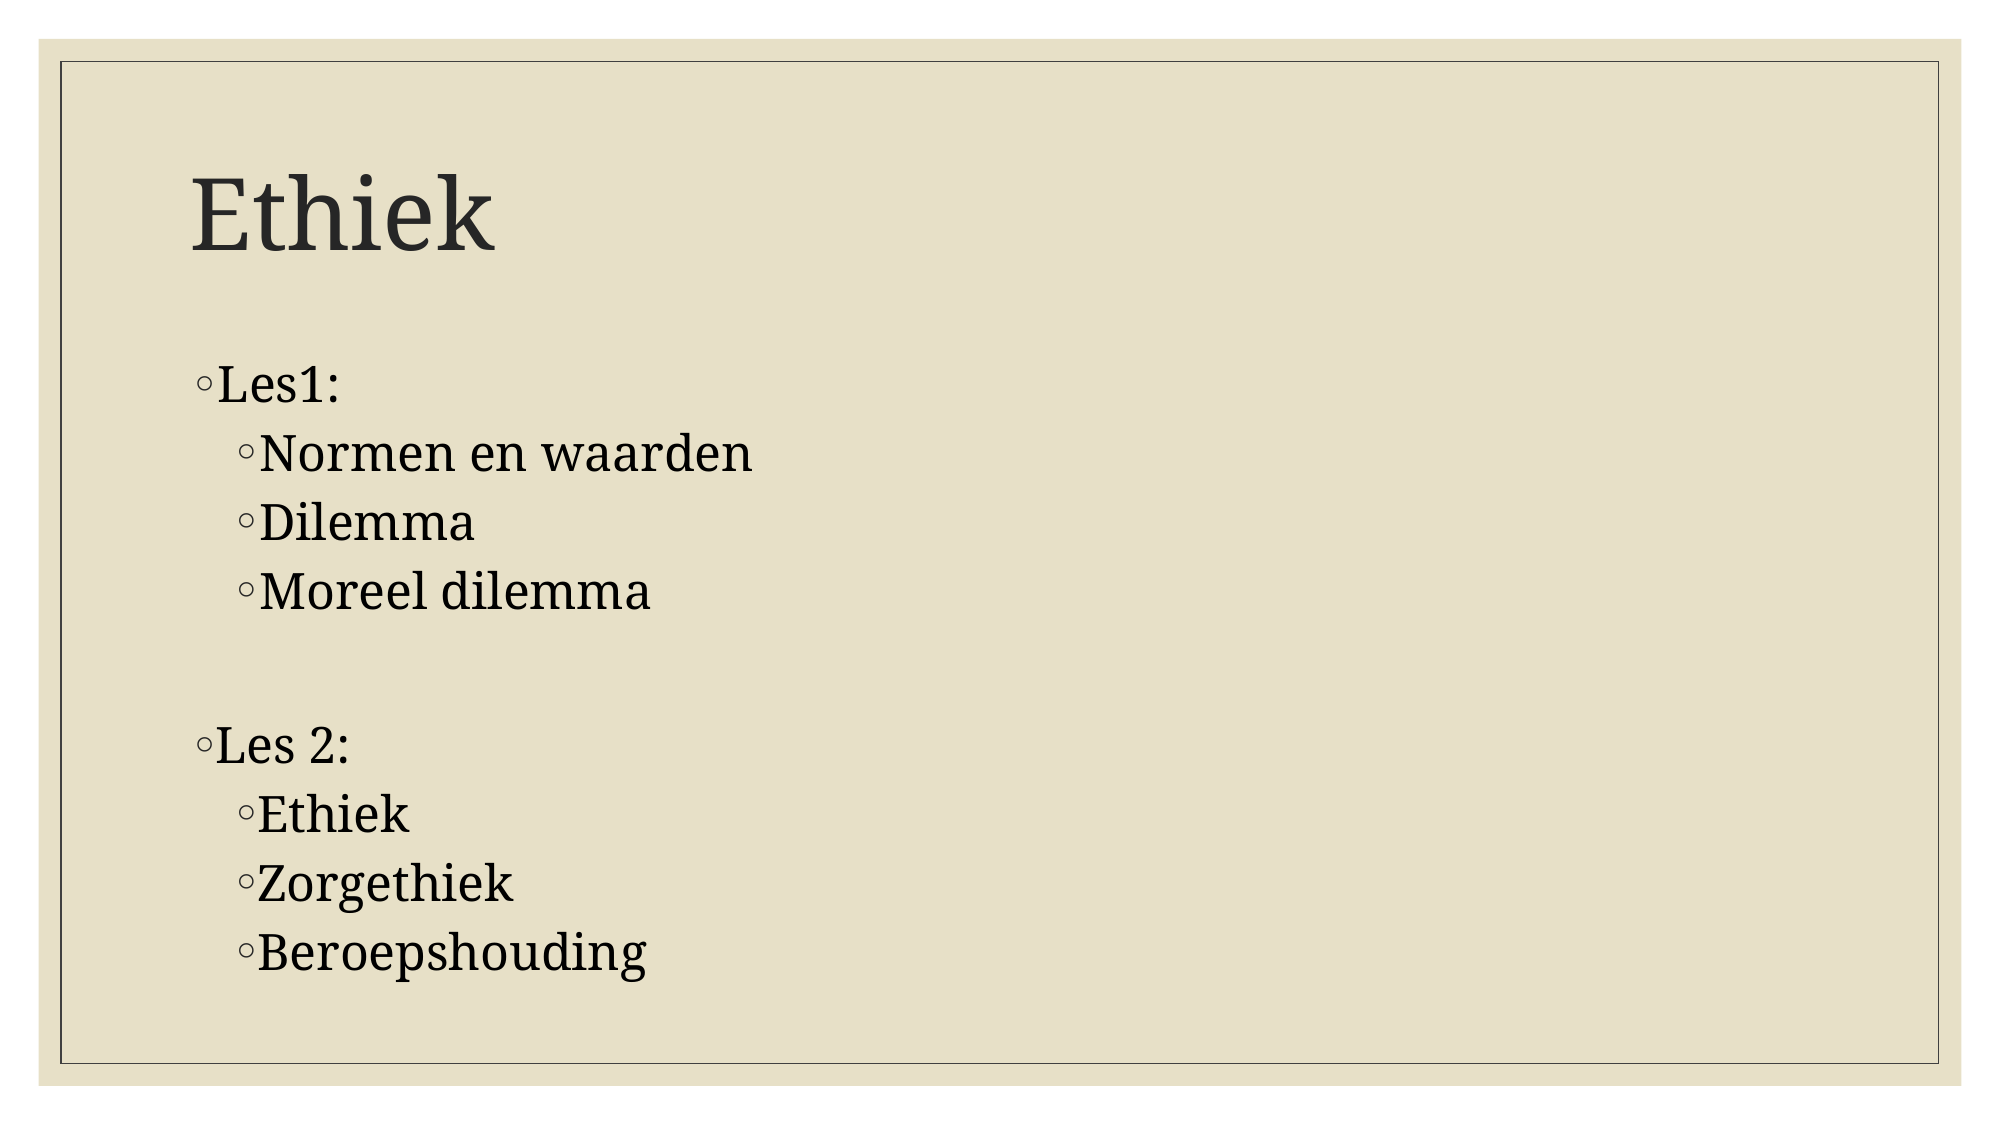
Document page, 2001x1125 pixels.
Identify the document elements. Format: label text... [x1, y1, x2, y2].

title Ethiek [174, 105, 1825, 331]
list Les1: Normen en waarden Dilemma Moreel dilemma Les 2: Ethiek Zorgethiek Beroepshouding [174, 345, 1825, 990]
